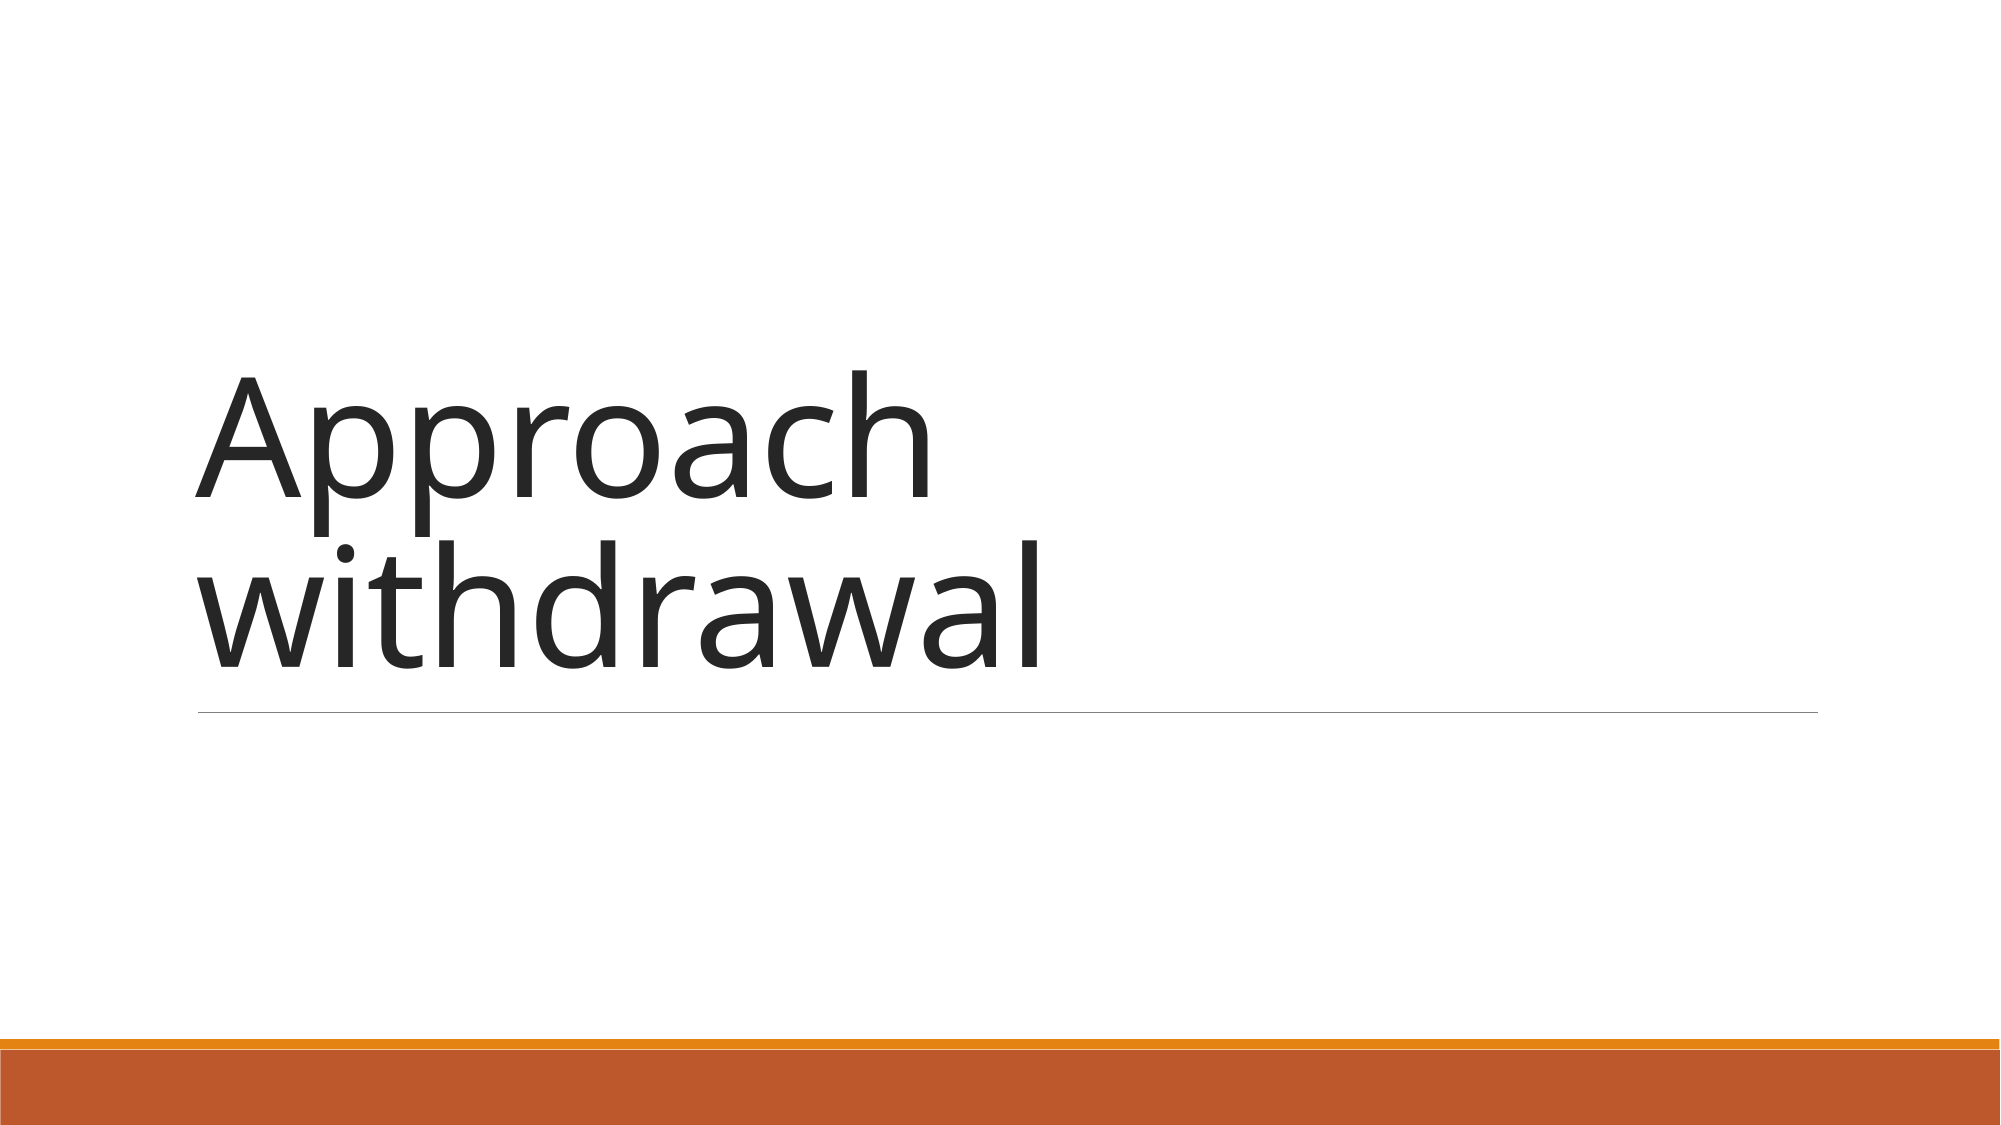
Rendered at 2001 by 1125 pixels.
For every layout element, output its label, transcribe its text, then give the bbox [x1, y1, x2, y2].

title Approach withdrawal [180, 124, 1830, 710]
